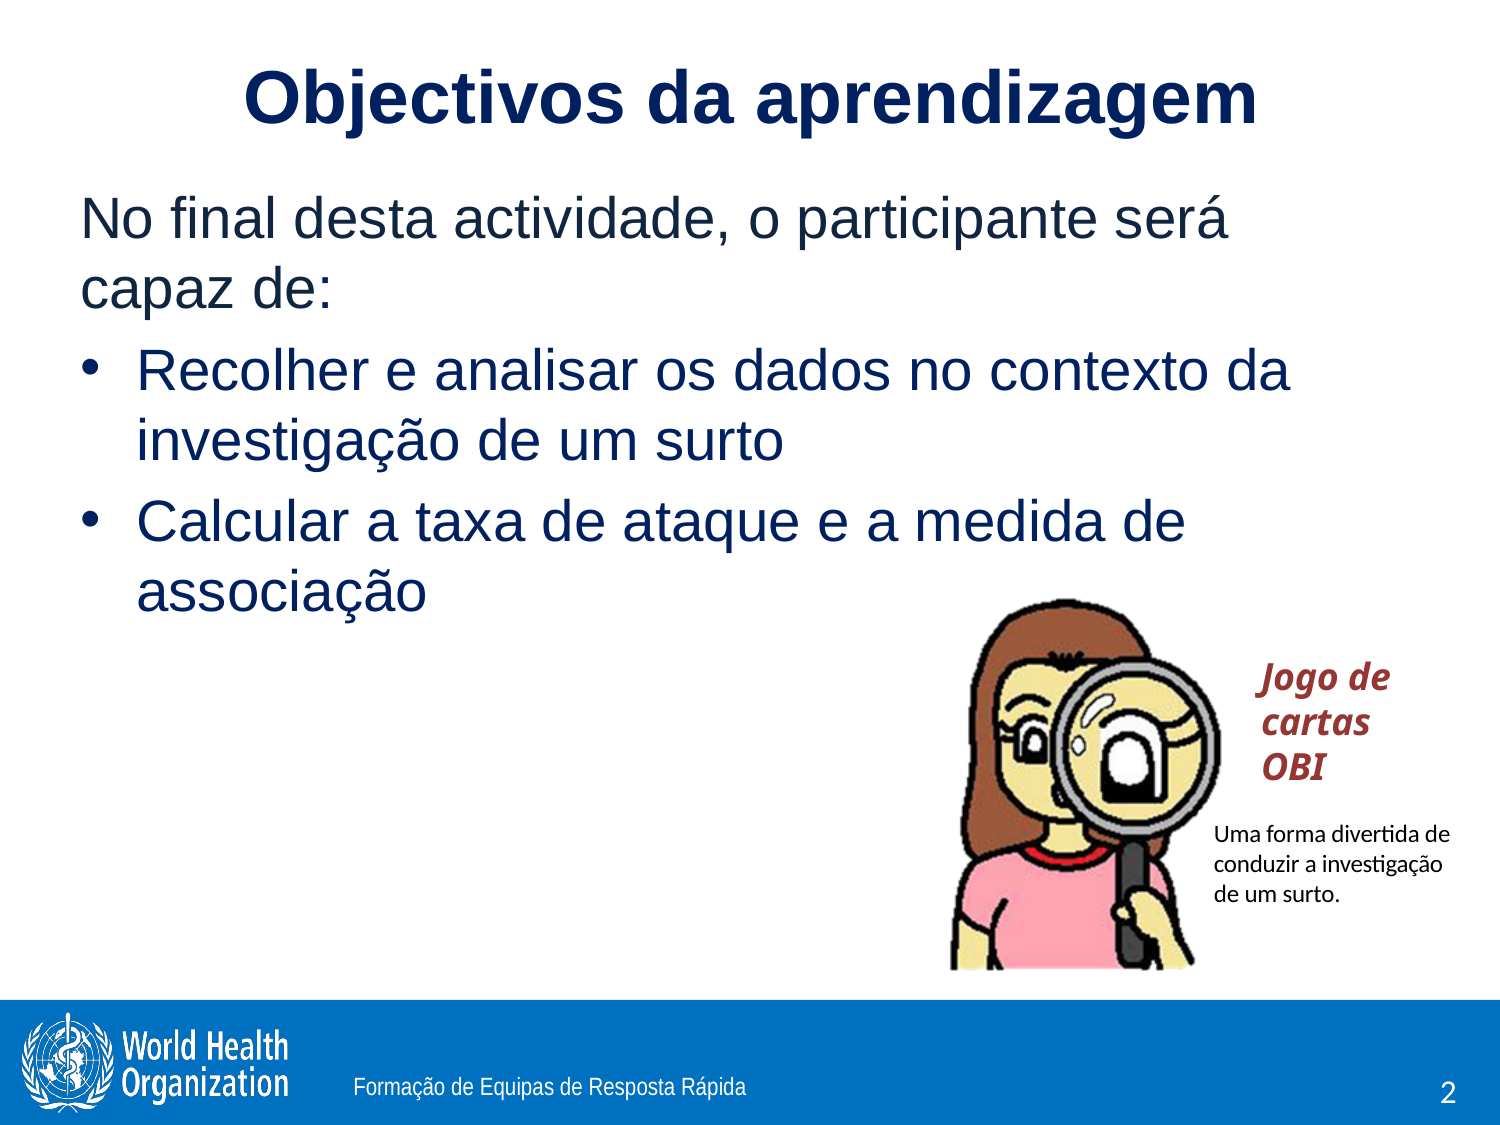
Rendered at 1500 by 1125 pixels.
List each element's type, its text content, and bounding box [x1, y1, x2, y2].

title Objectivos da aprendizagem [76, 0, 1427, 188]
picture [21, 1012, 288, 1113]
list No final desta actividade, o participante será capaz de: Recolher e analisar os dados no contexto da investigação de um surto Calcular a taxa de ataque e a medida de associação [64, 172, 1415, 916]
picture [938, 585, 1471, 991]
